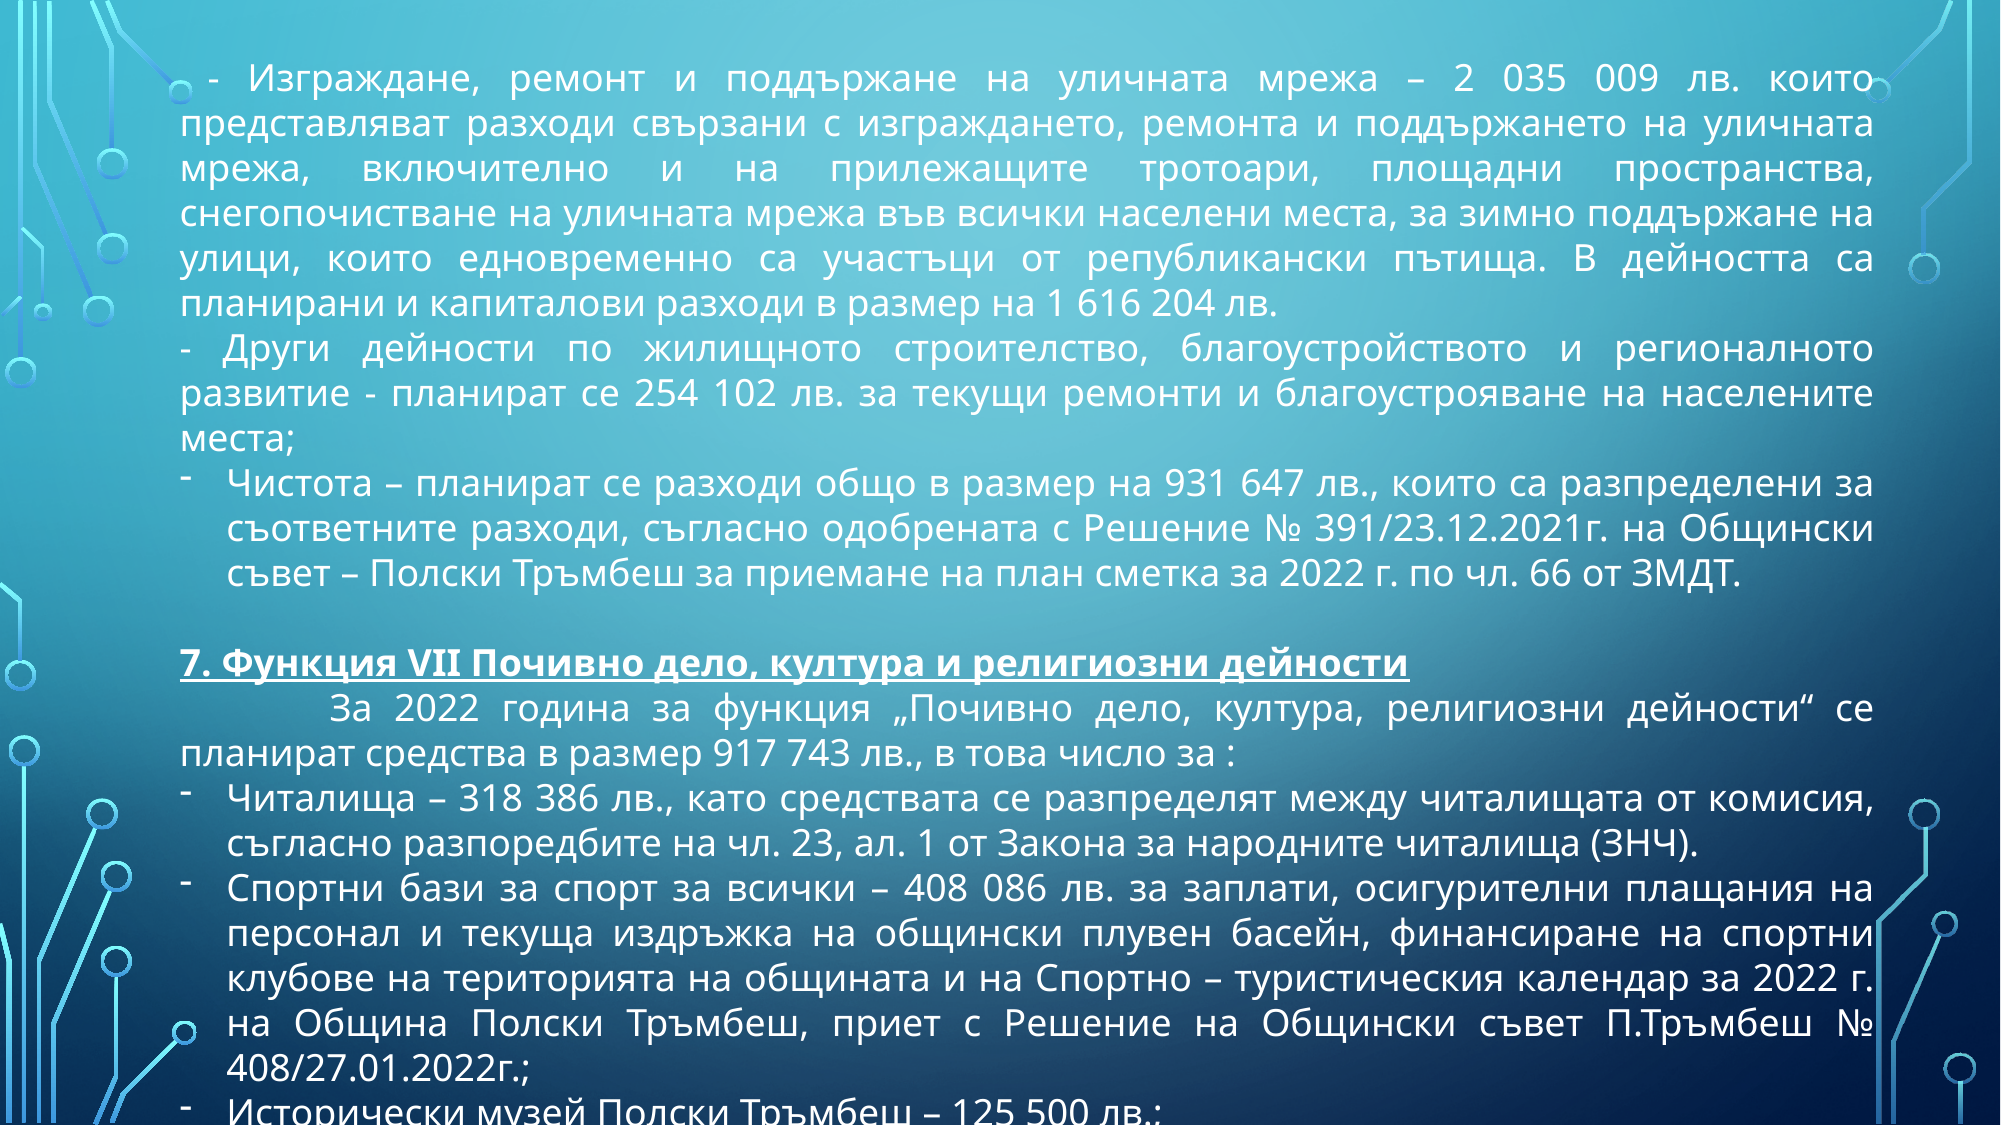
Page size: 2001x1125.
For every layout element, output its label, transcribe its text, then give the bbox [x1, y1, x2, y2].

text_box - Изграждане, ремонт и поддържане на уличната мрежа – 2 035 009 лв. които представляват разходи свързани с изграждането, ремонта и поддържането на уличната мрежа, включително и на прилежащите тротоари, площадни пространства, снегопочистване на уличната мрежа във всички населени места, за зимно поддържане на улици, които едновременно са участъци от републикански пътища. В дейността са планирани и капиталови разходи в размер на 1 616 204 лв. - Други дейности по жилищното строителство, благоустройството и регионалното развитие - планират се 254 102 лв. за текущи ремонти и благоустрояване на населените места; Чистота – планират се разходи общо в размер на 931 647 лв., които са разпределени за съответните разходи, съгласно одобрената с Решение № 391/23.12.2021г. на Общински съвет – Полски Тръмбеш за приемане на план сметка за 2022 г. по чл. 66 от ЗМДТ. 7. Функция VІІ Почивно дело, култура и религиозни дейности За 2022 година за функция „Почивно дело, култура, религиозни дейности“ се планират средства в размер 917 743 лв., в това число за : Читалища – 318 386 лв., като средствата се разпределят между читалищата от комисия, съгласно разпоредбите на чл. 23, ал. 1 от Закона за народните читалища (ЗНЧ). Спортни бази за спорт за всички – 408 086 лв. за заплати, осигурителни плащания на персонал и текуща издръжка на общински плувен басейн, финансиране на спортни клубове на територията на общината и на Спортно – туристическия календар за 2022 г. на Община Полски Тръмбеш, приет с Решение на Общински съвет П.Тръмбеш № 408/27.01.2022г.; Исторически музей Полски Тръмбеш – 125 500 лв.; За финансиране на календара за по-крупните културни прояви през 2022г. в Общината, приет с Решение на Общински съвет П.Тръмбеш №406/27.01.2022г. – 38 000 лв.; [164, 46, 1891, 1125]
